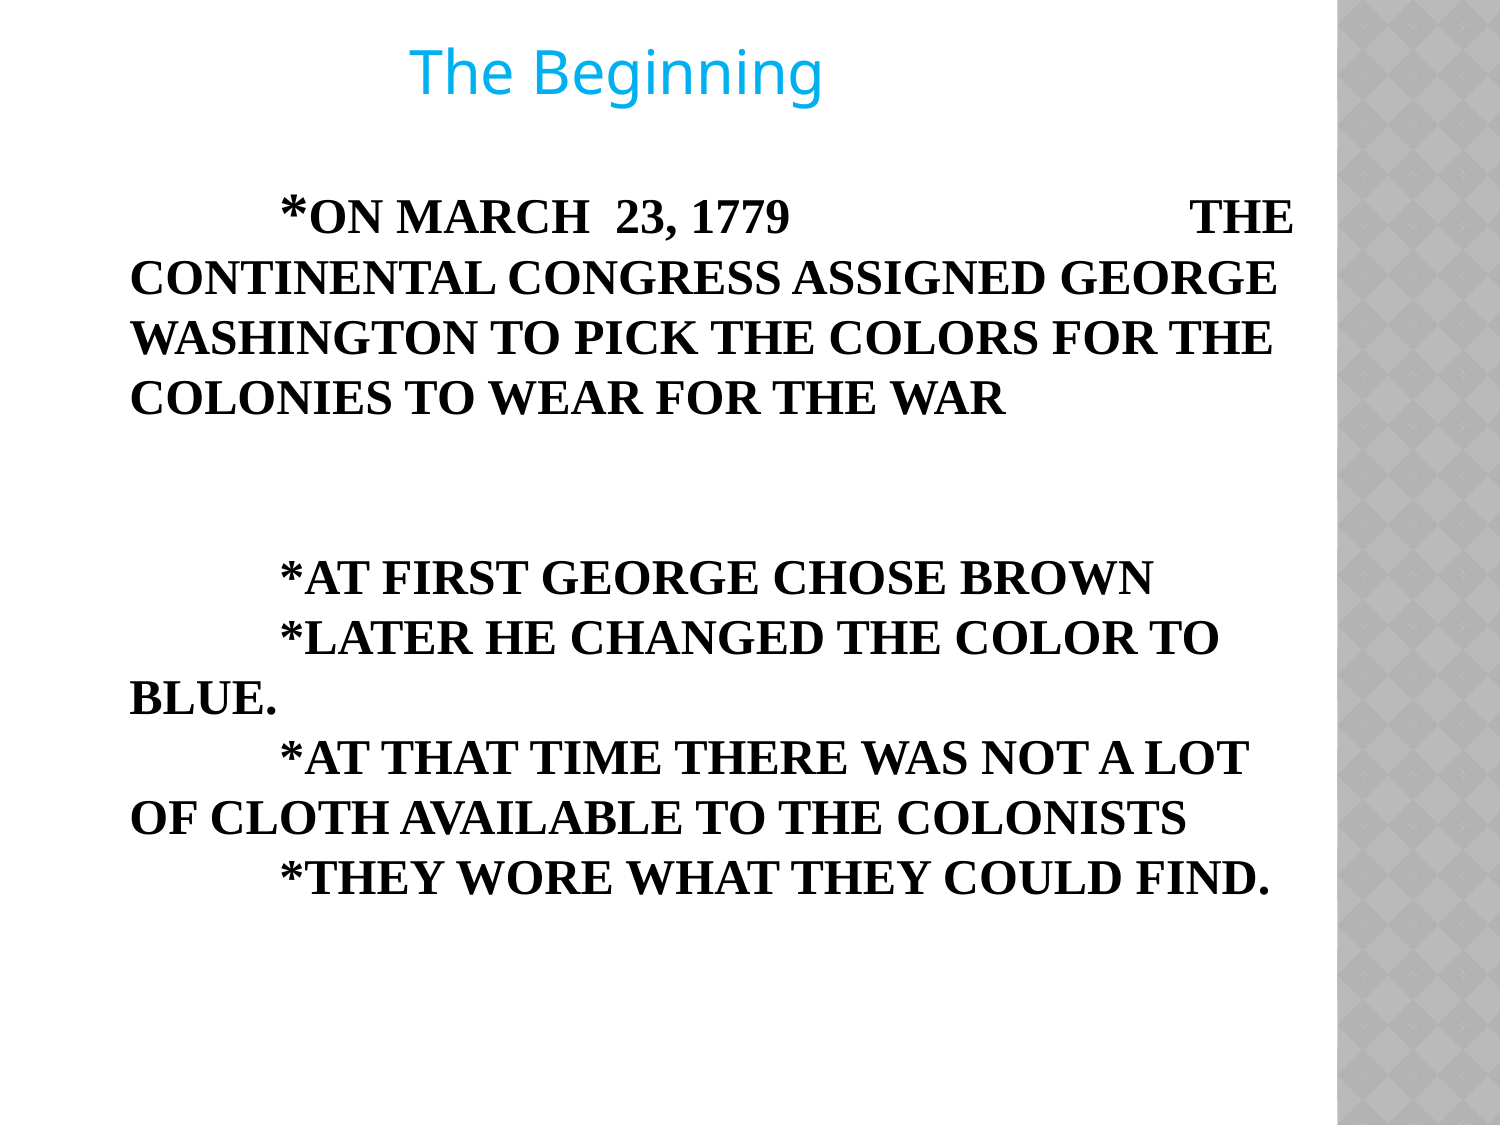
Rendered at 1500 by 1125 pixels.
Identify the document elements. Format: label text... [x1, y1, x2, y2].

list The Beginning [387, 24, 889, 188]
title *On March 23, 1779 the Continental Congress assigned George Washington to pick the colors for the colonies to wear for the war *at first George chose brown *later he changed the color to blue. *At that time there was not a lot of cloth available to the colonists *they wore what they could find. [37, 174, 1325, 1075]
